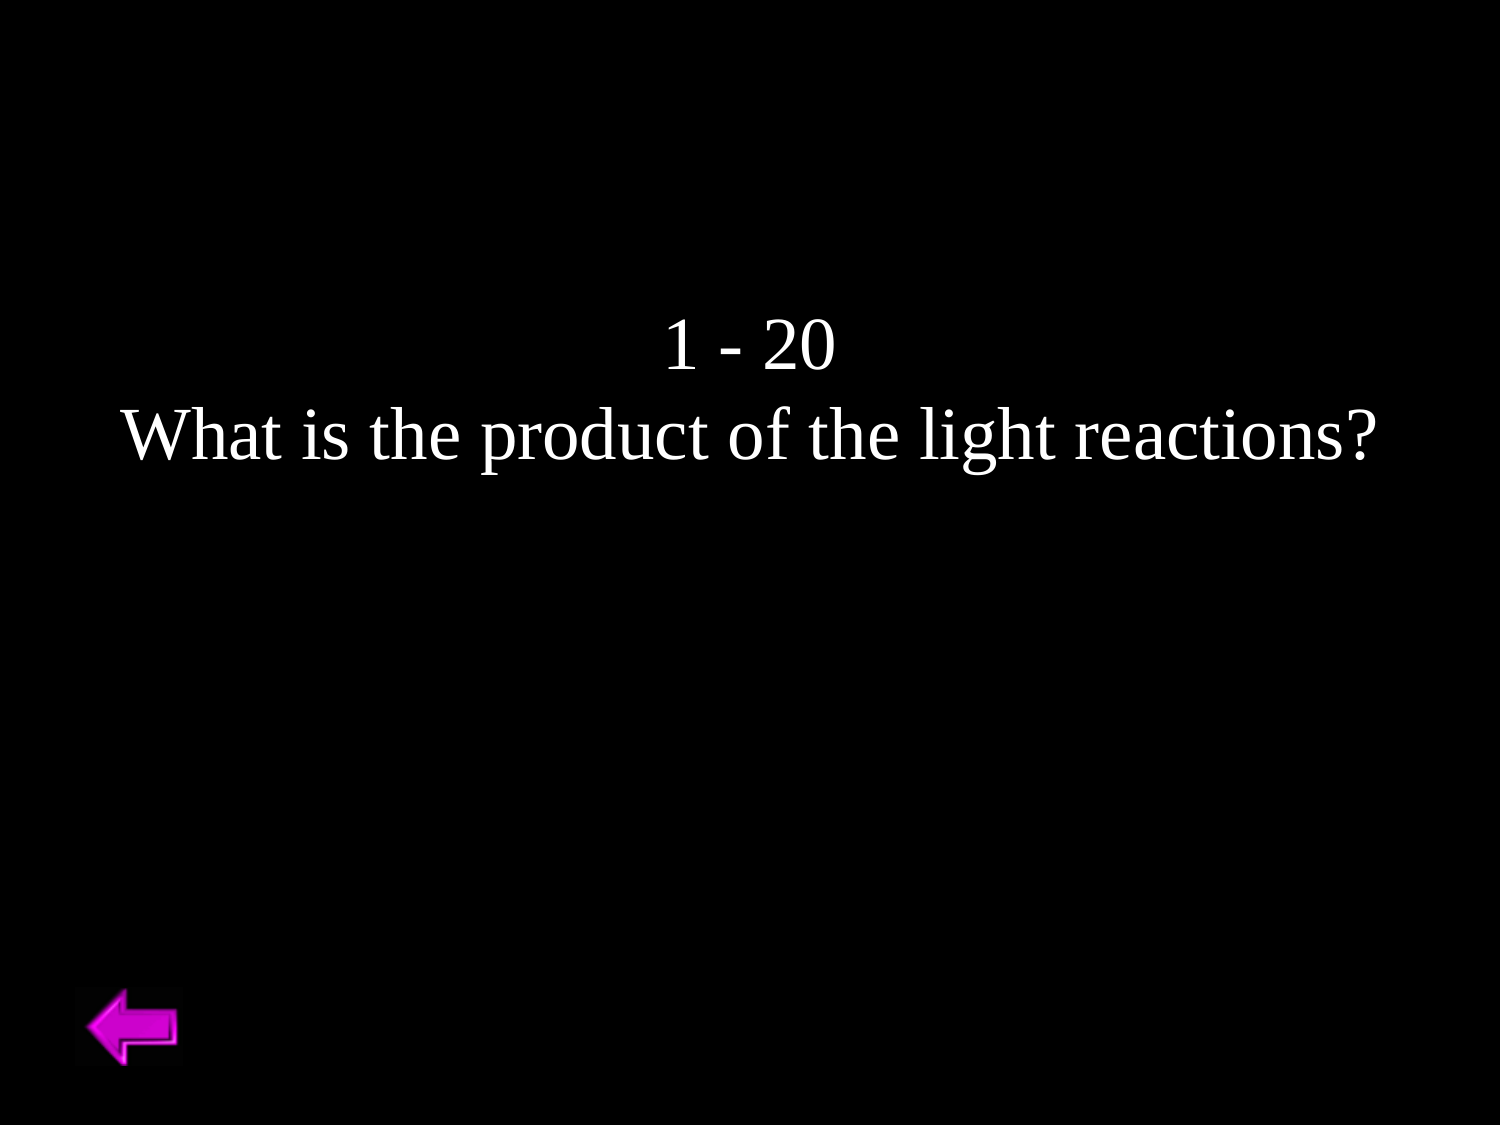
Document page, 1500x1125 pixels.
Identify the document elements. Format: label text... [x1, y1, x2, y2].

picture [74, 987, 183, 1066]
text_box 1 - 20 What is the product of the light reactions? [0, 287, 1500, 483]
